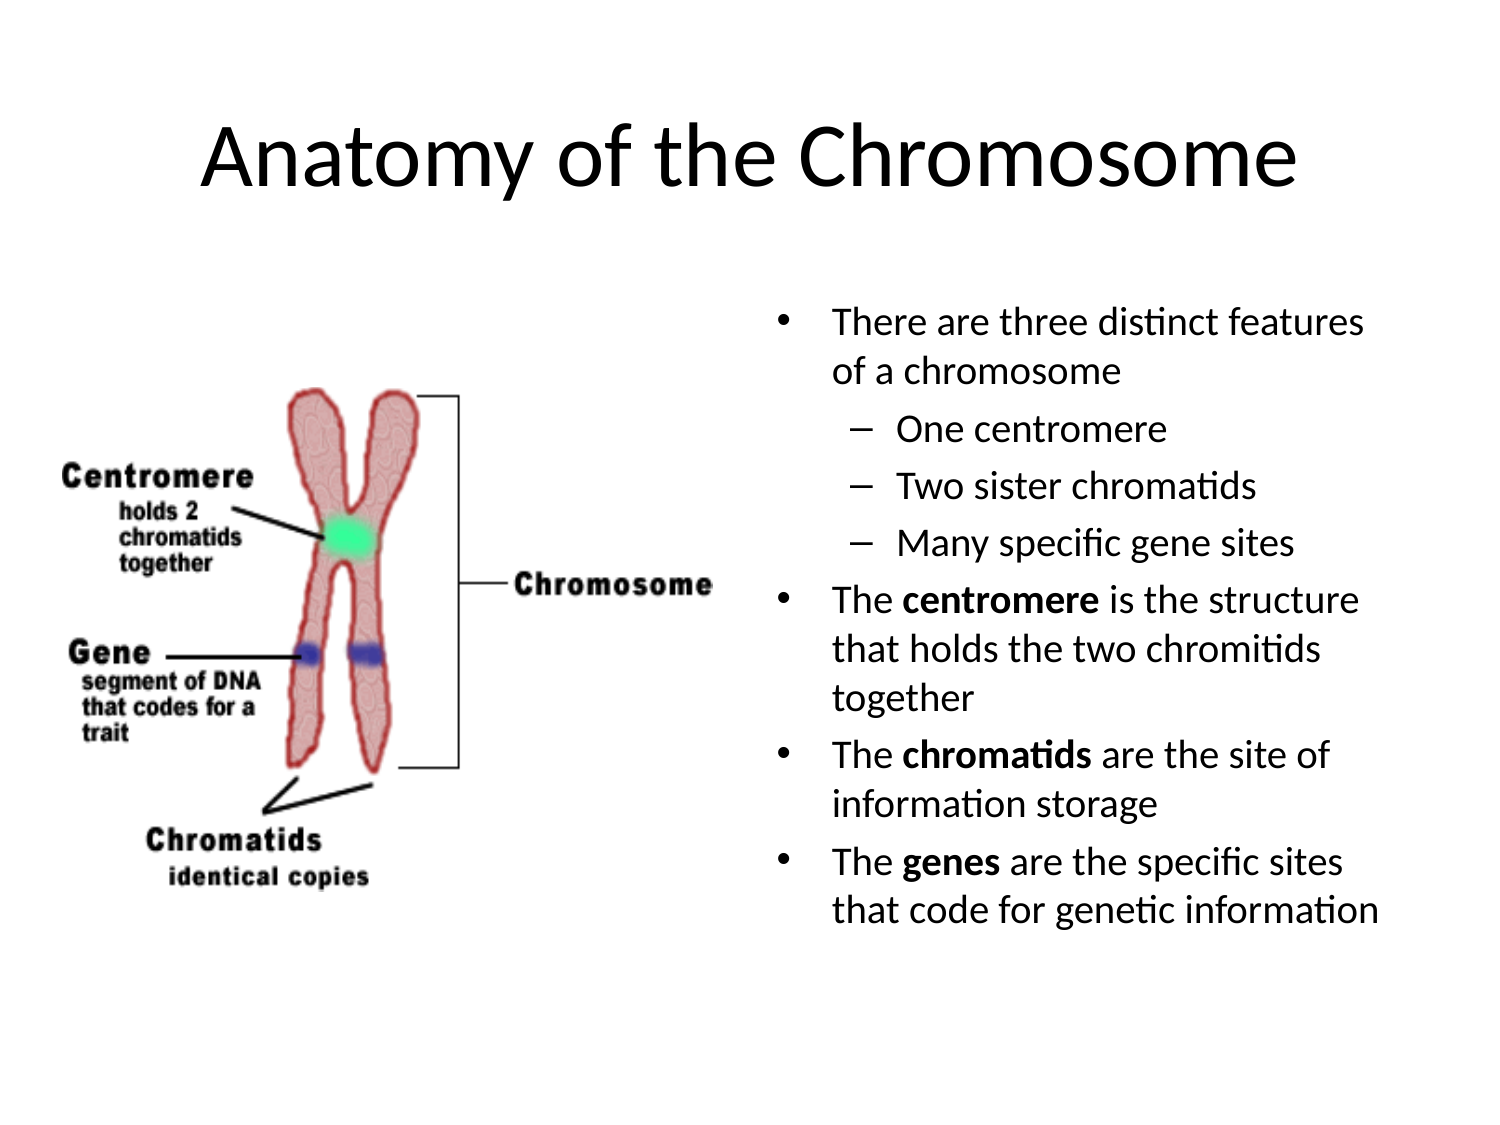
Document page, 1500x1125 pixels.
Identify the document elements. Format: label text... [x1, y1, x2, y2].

list There are three distinct features of a chromosome One centromere Two sister chromatids Many specific gene sites The centromere is the structure that holds the two chromitids together The chromatids are the site of information storage The genes are the specific sites that code for genetic information [761, 287, 1406, 988]
picture [62, 387, 713, 892]
title Anatomy of the Chromosome [94, 50, 1407, 250]
